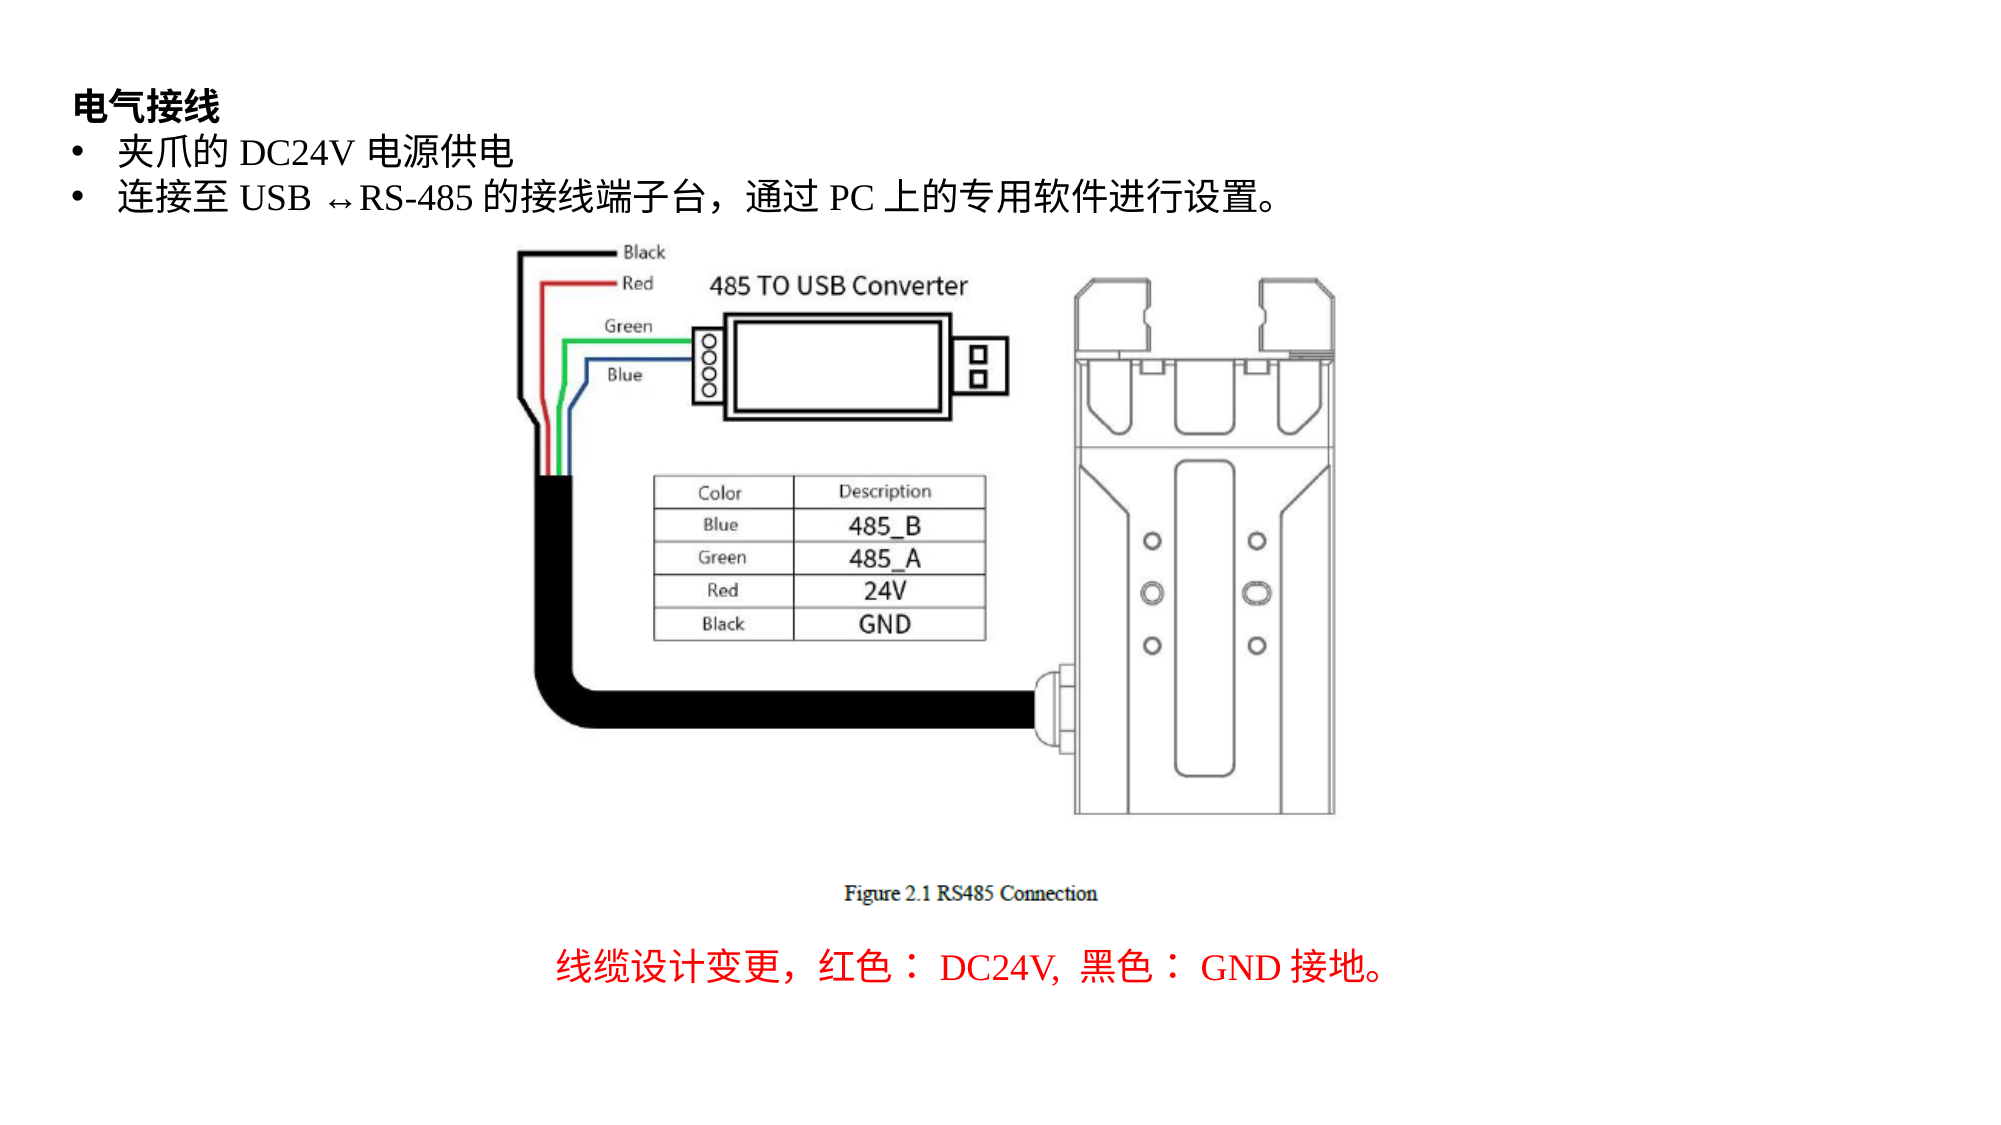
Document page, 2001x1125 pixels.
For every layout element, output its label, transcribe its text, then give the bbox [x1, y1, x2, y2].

text_box 电气接线 夹爪的DC24V电源供电 连接至USB ↔RS-485的接线端子台，通过PC上的专用软件进行设置。 [56, 75, 1682, 226]
text_box 线缆设计变更，红色：DC24V, 黑色：GND接地。 [540, 935, 1398, 995]
picture [483, 227, 1517, 927]
